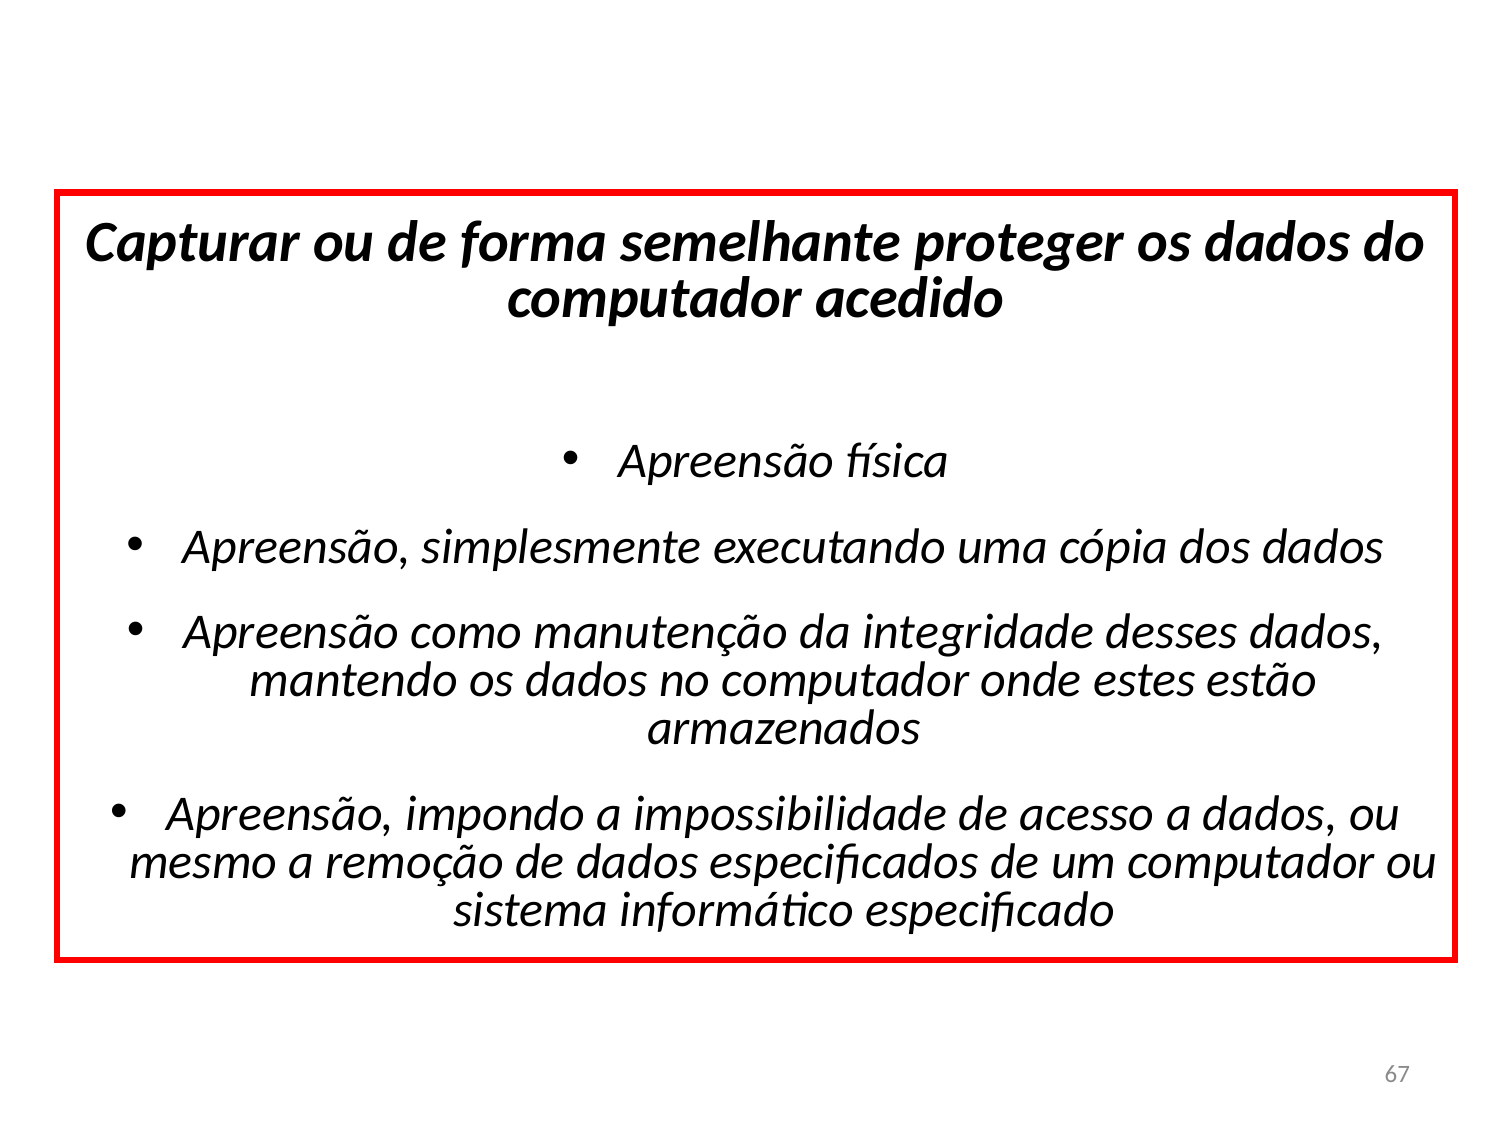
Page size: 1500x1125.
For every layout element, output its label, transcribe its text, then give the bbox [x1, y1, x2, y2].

slide_number 67 [1074, 1042, 1425, 1103]
text_box Capturar ou de forma semelhante proteger os dados do computador acedido Apreensão física Apreensão, simplesmente executando uma cópia dos dados Apreensão como manutenção da integridade desses dados, mantendo os dados no computador onde estes estão armazenados Apreensão, impondo a impossibilidade de acesso a dados, ou mesmo a remoção de dados especificados de um computador ou sistema informático especificado [57, 192, 1455, 960]
